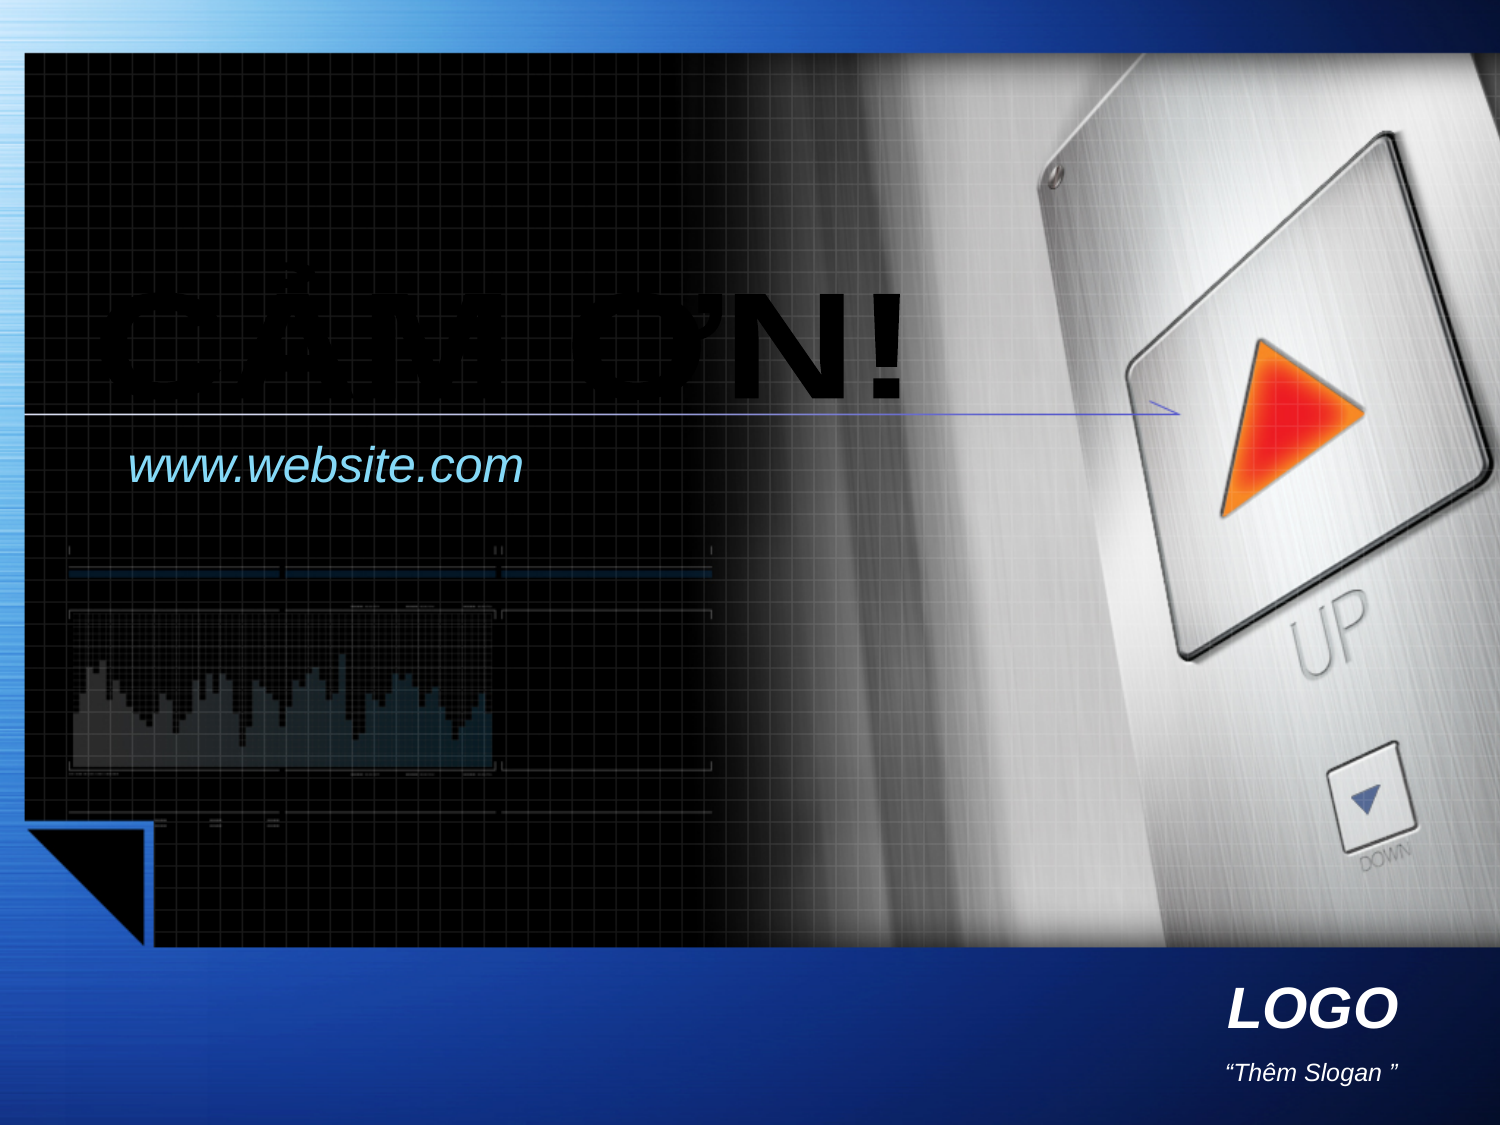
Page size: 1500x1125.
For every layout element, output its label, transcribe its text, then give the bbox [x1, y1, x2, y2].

text_box “Thêm Slogan ” [874, 1048, 1413, 1094]
picture [0, 0, 1500, 1125]
subtitle www.website.com [112, 424, 1110, 505]
